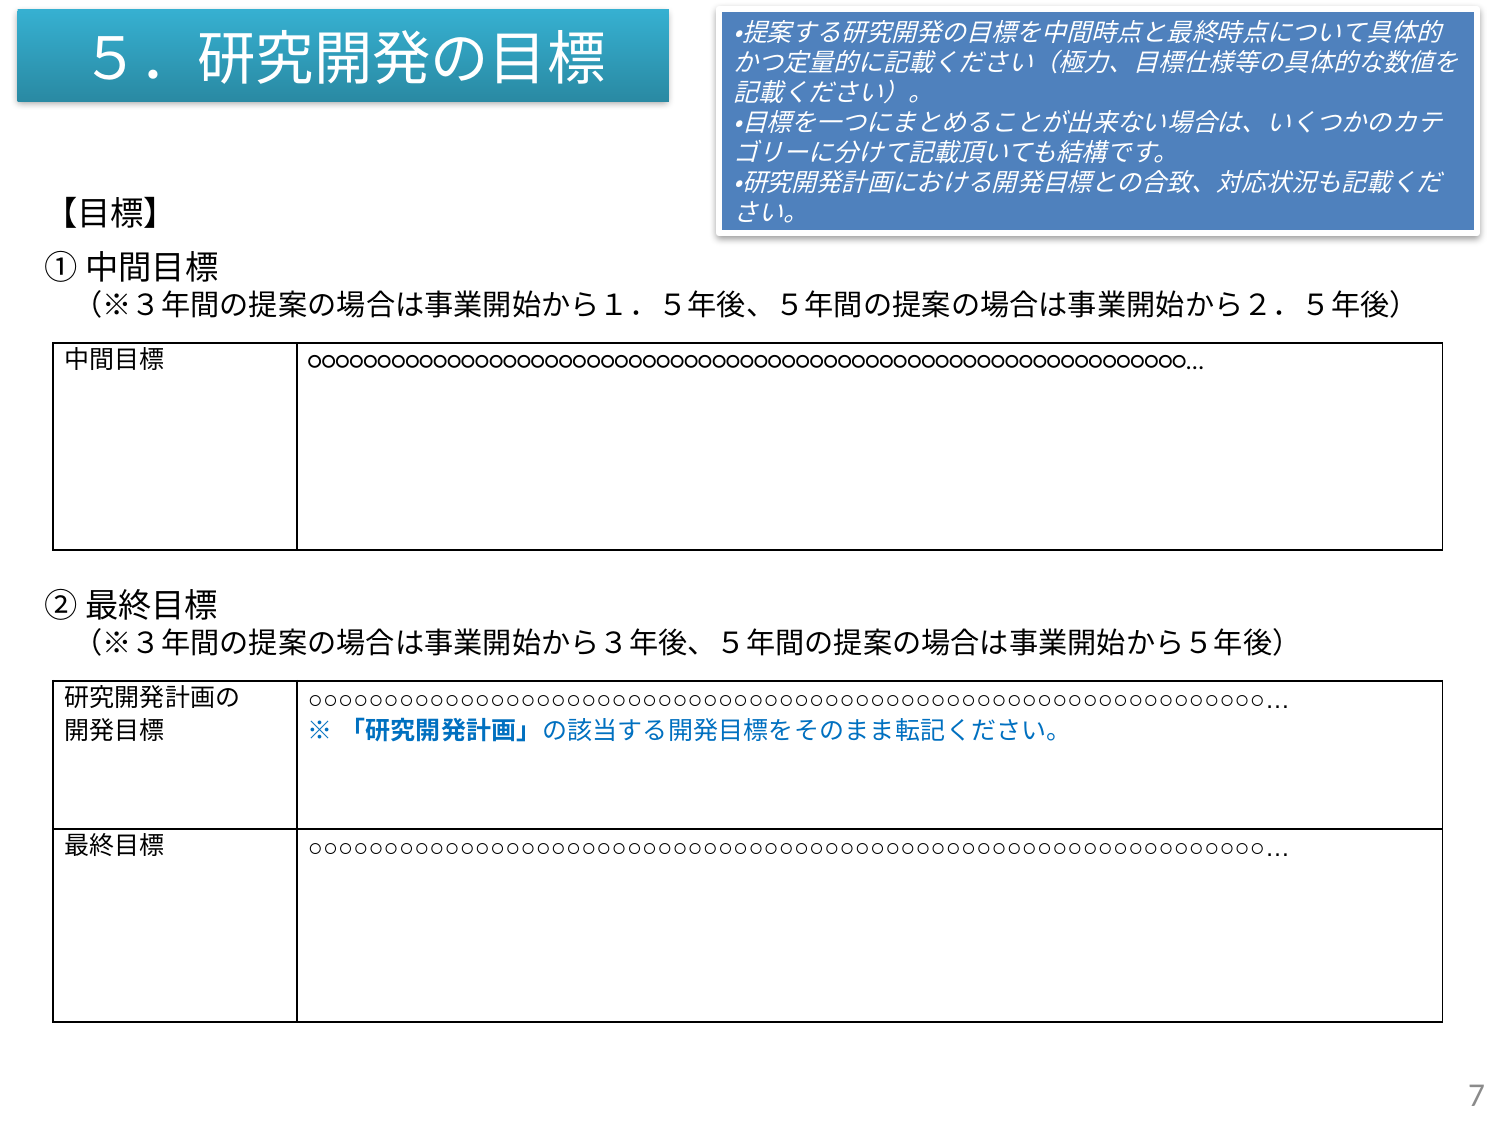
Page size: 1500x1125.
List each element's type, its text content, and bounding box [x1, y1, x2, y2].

text_box ①中間目標 （※３年間の提案の場合は事業開始から１．５年後、５年間の提案の場合は事業開始から２．５年後） [29, 239, 1459, 329]
slide_number 7 [1149, 1063, 1500, 1124]
table_header ○○○○○○○○○○○○○○○○○○○○○○○○○○○○○○○○○○○○○○○○○○○○○○○○○○○○○○○○○○○○○○○… ※「研究開発計画」の該当する開発目標をそのまま転記ください。 [298, 682, 1442, 828]
table_header 研究開発計画の 開発目標 [54, 682, 296, 828]
table_cell ○○○○○○○○○○○○○○○○○○○○○○○○○○○○○○○○○○○○○○○○○○○○○○○○○○○○○○○○○○○○○○○… [298, 830, 1442, 1021]
table_cell 最終目標 [54, 830, 296, 1021]
text_box ５．研究開発の目標 [17, 9, 669, 102]
table_header ○○○○○○○○○○○○○○○○○○○○○○○○○○○○○○○○○○○○○○○○○○○○○○○○○○○○○○○○○○○○○○○… [298, 344, 1442, 549]
text_box 【目標】 [29, 184, 467, 240]
text_box ②最終目標 （※３年間の提案の場合は事業開始から３年後、５年間の提案の場合は事業開始から５年後） [29, 576, 1443, 667]
table_header 中間目標 [54, 344, 296, 549]
text_box ・提案する研究開発の目標を中間時点と最終時点について具体的かつ定量的に記載ください（極力、目標仕様等の具体的な数値を記載ください）。 ・目標を一つにまとめることが出来ない場合は、いくつかのカテゴリーに分けて記載頂いても結構です。 ・研究開発計画における開発目標との合致、対応状況も記載ください。 [716, 6, 1480, 236]
